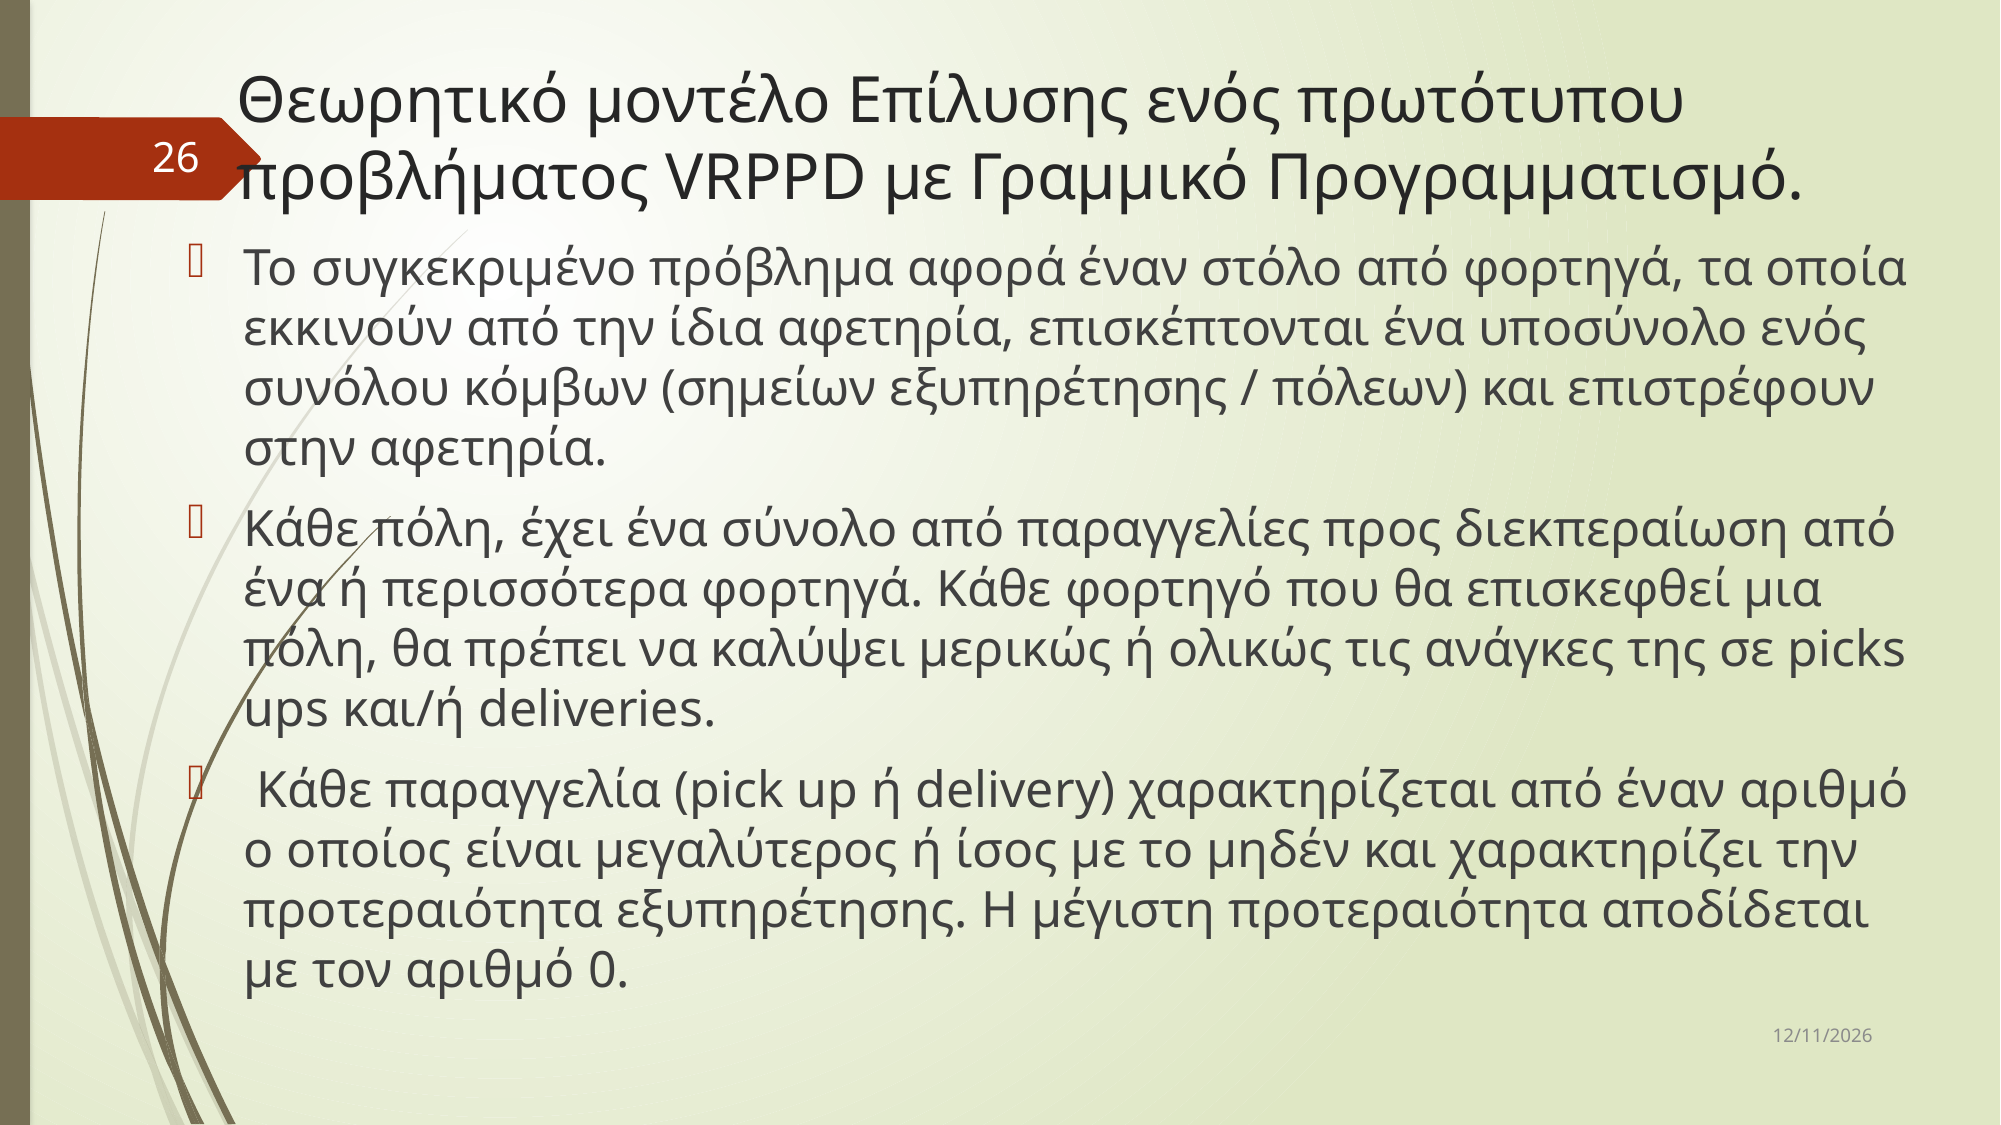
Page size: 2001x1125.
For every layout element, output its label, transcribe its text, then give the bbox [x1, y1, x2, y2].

title Θεωρητικό μοντέλο Επίλυσης ενός πρωτότυπου προβλήματος VRPPD με Γραμμικό Προγραμματισμό. [221, 51, 1984, 222]
slide_number 26 [87, 129, 216, 190]
list Το συγκεκριμένο πρόβλημα αφορά έναν στόλο από φορτηγά, τα οποία εκκινούν από την ίδια αφετηρία, επισκέπτονται ένα υποσύνολο ενός συνόλου κόμβων (σημείων εξυπηρέτησης / πόλεων) και επιστρέφουν στην αφετηρία. Κάθε πόλη, έχει ένα σύνολο από παραγγελίες προς διεκπεραίωση από ένα ή περισσότερα φορτηγά. Κάθε φορτηγό που θα επισκεφθεί μια πόλη, θα πρέπει να καλύψει μερικώς ή ολικώς τις ανάγκες της σε picks ups και/ή deliveries. Κάθε παραγγελία (pick up ή delivery) χαρακτηρίζεται από έναν αριθμό ο οποίος είναι μεγαλύτερος ή ίσος με το μηδέν και χαρακτηρίζει την προτεραιότητα εξυπηρέτησης. Η μέγιστη προτεραιότητα αποδίδεται με τον αριθμό 0. [172, 228, 1937, 1113]
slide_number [1699, 1005, 1888, 1067]
